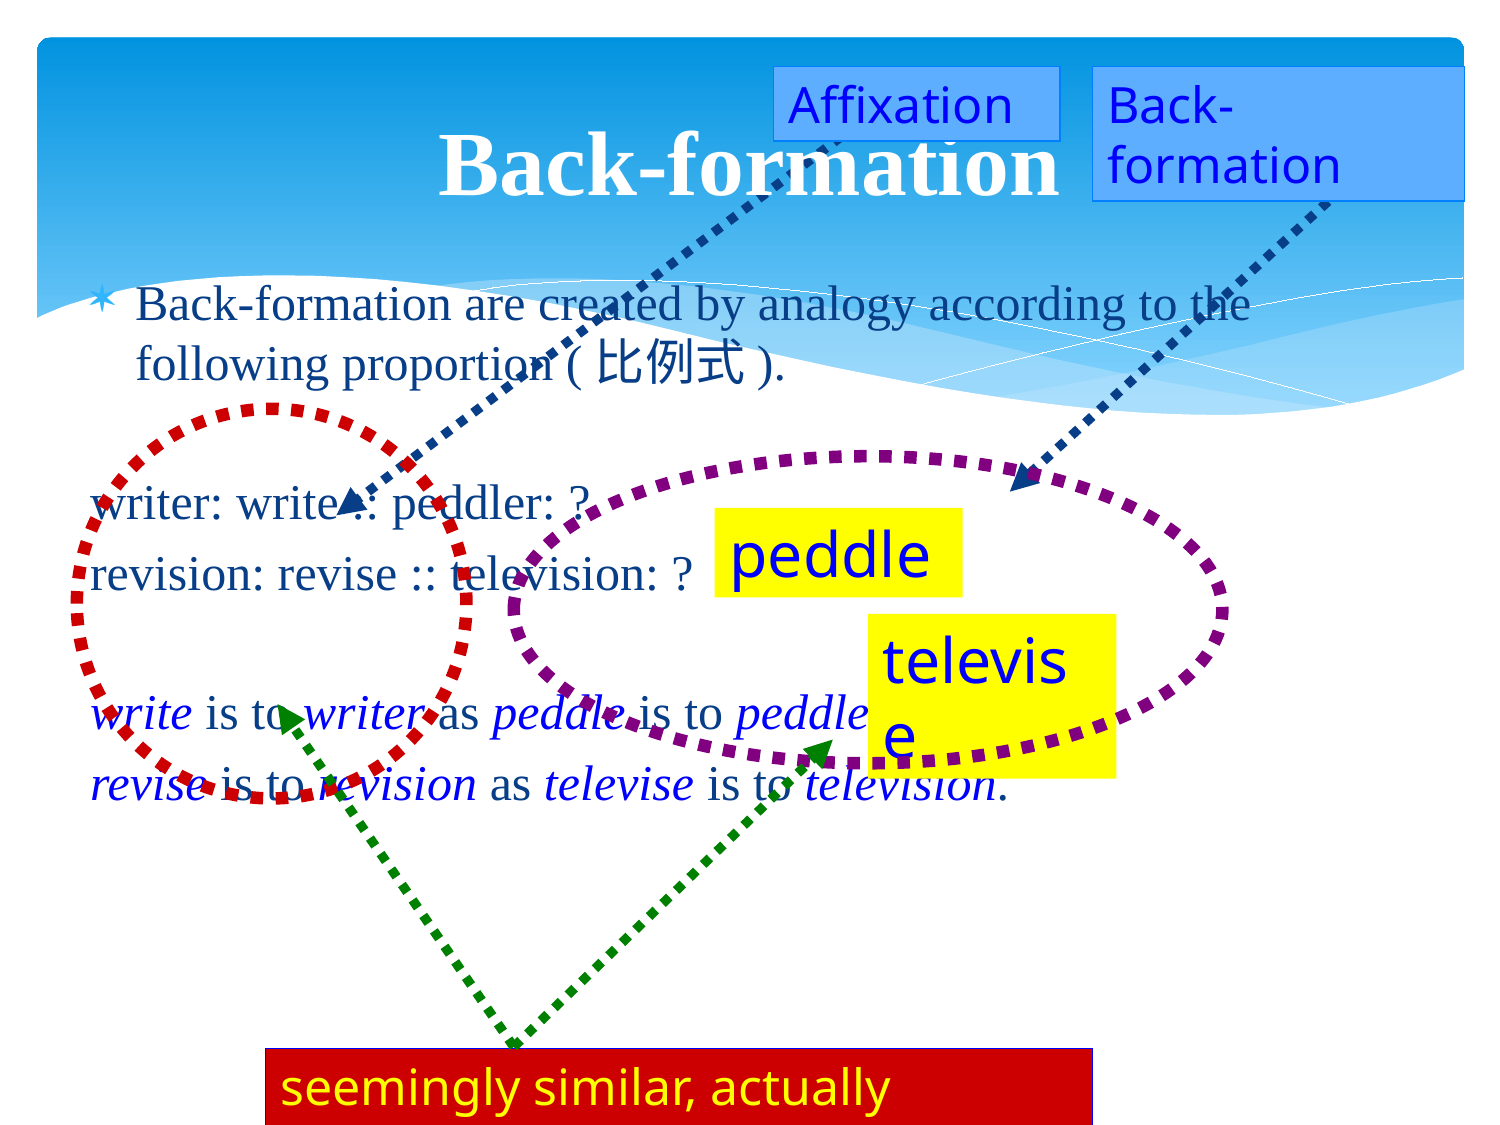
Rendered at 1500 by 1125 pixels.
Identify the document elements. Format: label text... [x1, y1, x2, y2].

text_box Back-formation [1092, 66, 1465, 202]
text_box [277, 704, 290, 722]
text_box [759, 739, 833, 811]
text_box seemingly similar, actually opposite [265, 1048, 1093, 1125]
list Back-formation are created by analogy according to the following proportion (比例式). writer: write :: peddler: ? revision: revise :: television: ? write is to writer as peddle is to peddler. revise is to revision as televise is to television. [75, 262, 1459, 977]
text_box [513, 456, 1223, 764]
text_box [76, 408, 467, 799]
text_box televise [868, 720, 1117, 779]
title Back-formation [75, 55, 1425, 261]
text_box Affixation [773, 66, 1060, 142]
